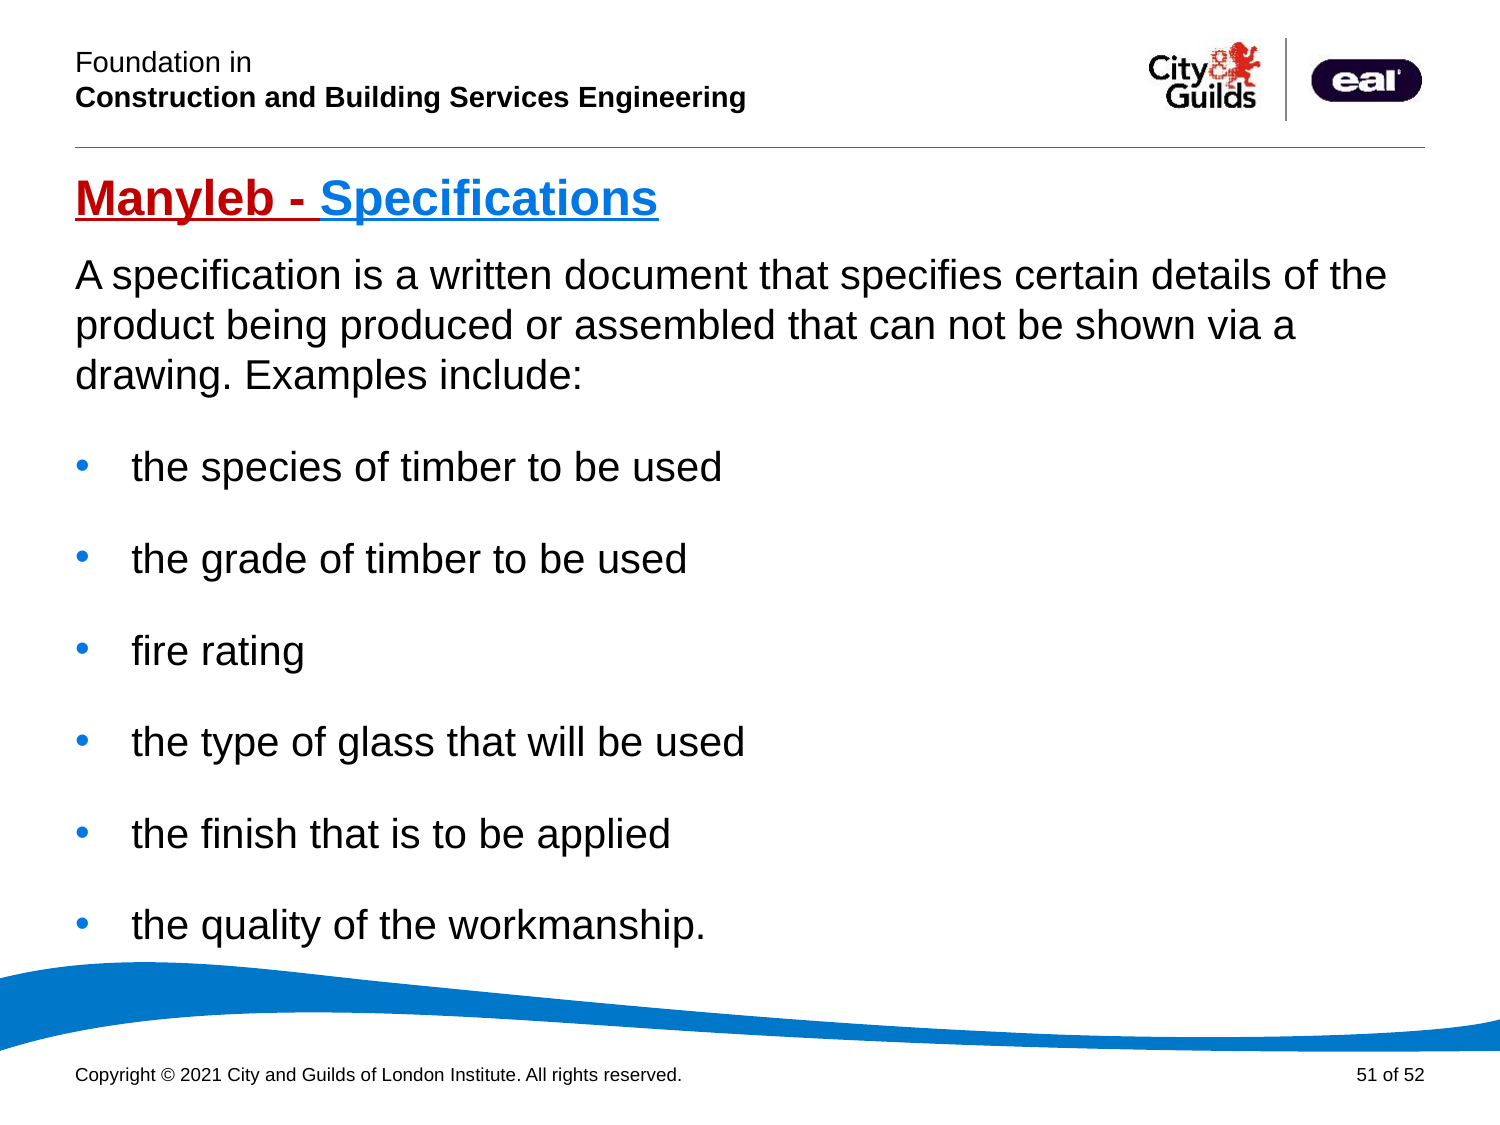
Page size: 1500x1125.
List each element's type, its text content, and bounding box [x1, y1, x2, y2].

picture [1149, 38, 1422, 121]
list A specification is a written document that specifies certain details of the product being produced or assembled that can not be shown via a drawing. Examples include: the species of timber to be used the grade of timber to be used fire rating the type of glass that will be used the finish that is to be applied the quality of the workmanship. [74, 247, 1426, 946]
title Manyleb - Specifications [74, 165, 1426, 229]
